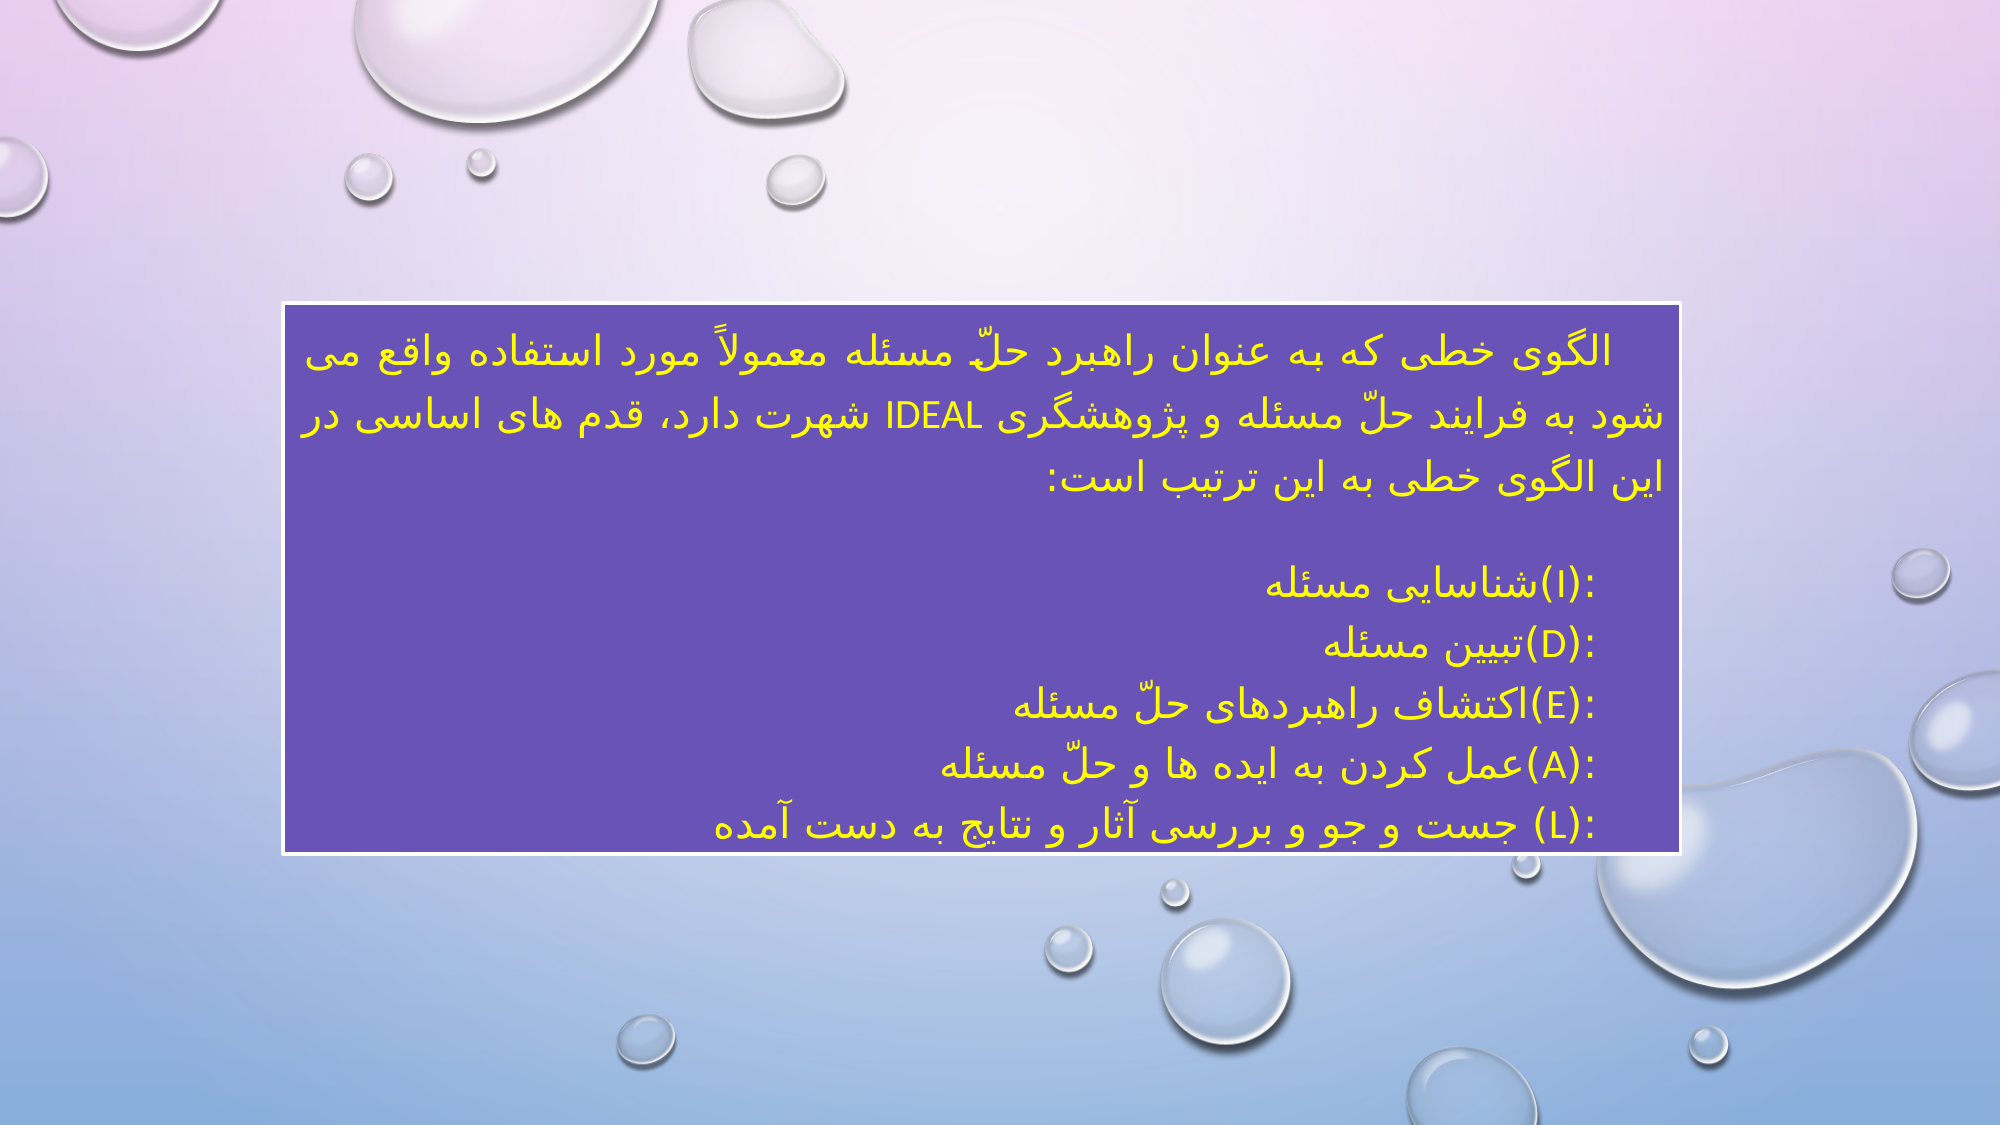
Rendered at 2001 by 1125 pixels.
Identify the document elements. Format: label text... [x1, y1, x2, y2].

picture [0, 0, 2000, 1125]
text_box الگوی خطی که به عنوان راهبرد حلّ مسئله معمولاً مورد استفاده واقع می شود به فرايند حلّ مسئله و پژوهشگری IDEAL شهرت دارد، قدم های اساسی در اين الگوی خطی به اين ترتيب است: :(I)شناسايی مسئله :(D)تبيين مسئله :(E)اکتشاف راهبردهای حلّ مسئله :(A)عمل کردن به ايده ها و حلّ مسئله :(L) جست و جو و بررسی آثار و نتایج به دست آمده [281, 301, 1682, 856]
